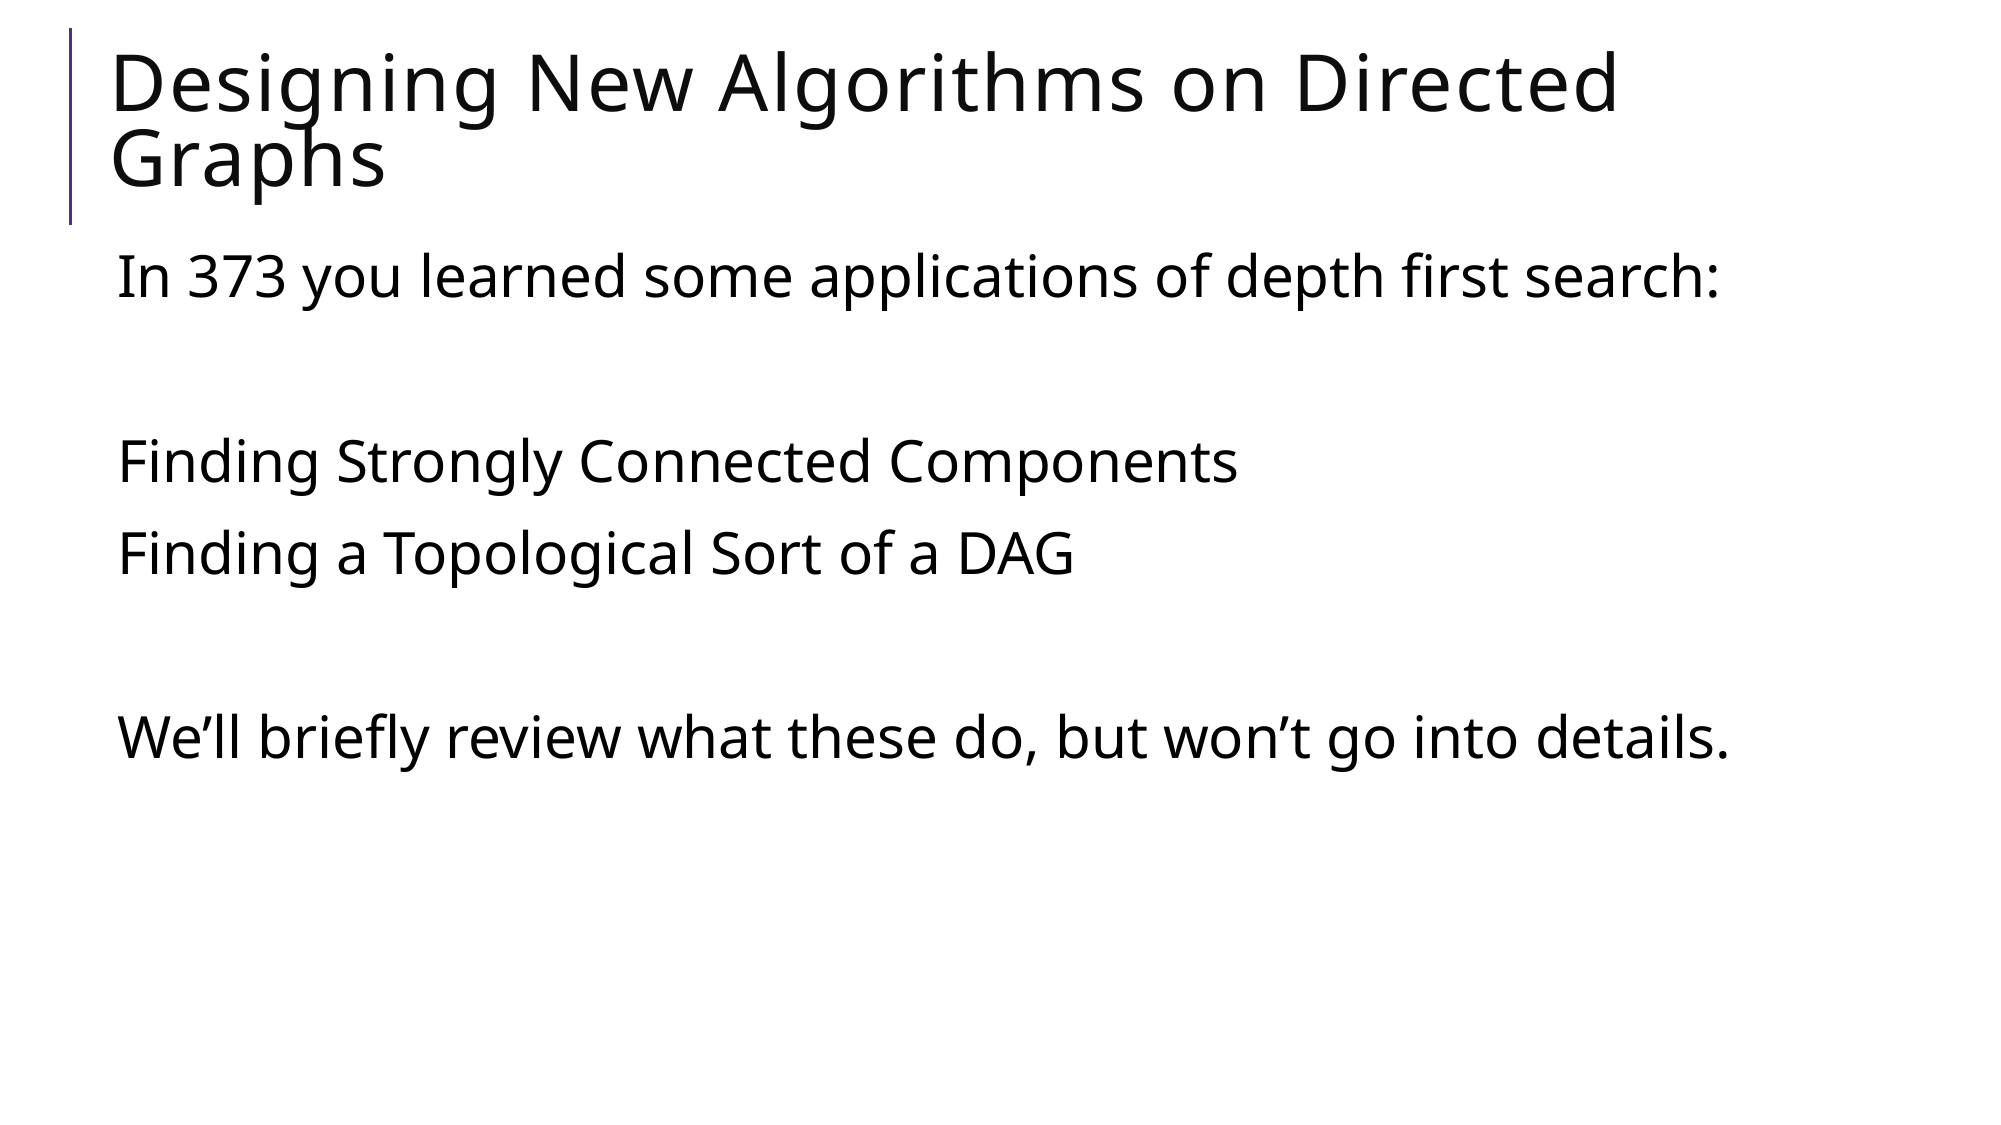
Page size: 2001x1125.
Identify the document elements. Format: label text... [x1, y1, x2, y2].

title Designing New Algorithms on Directed Graphs [94, 43, 1930, 210]
list In 373 you learned some applications of depth first search: Finding Strongly Connected Components Finding a Topological Sort of a DAG We’ll briefly review what these do, but won’t go into details. [94, 240, 1930, 1035]
